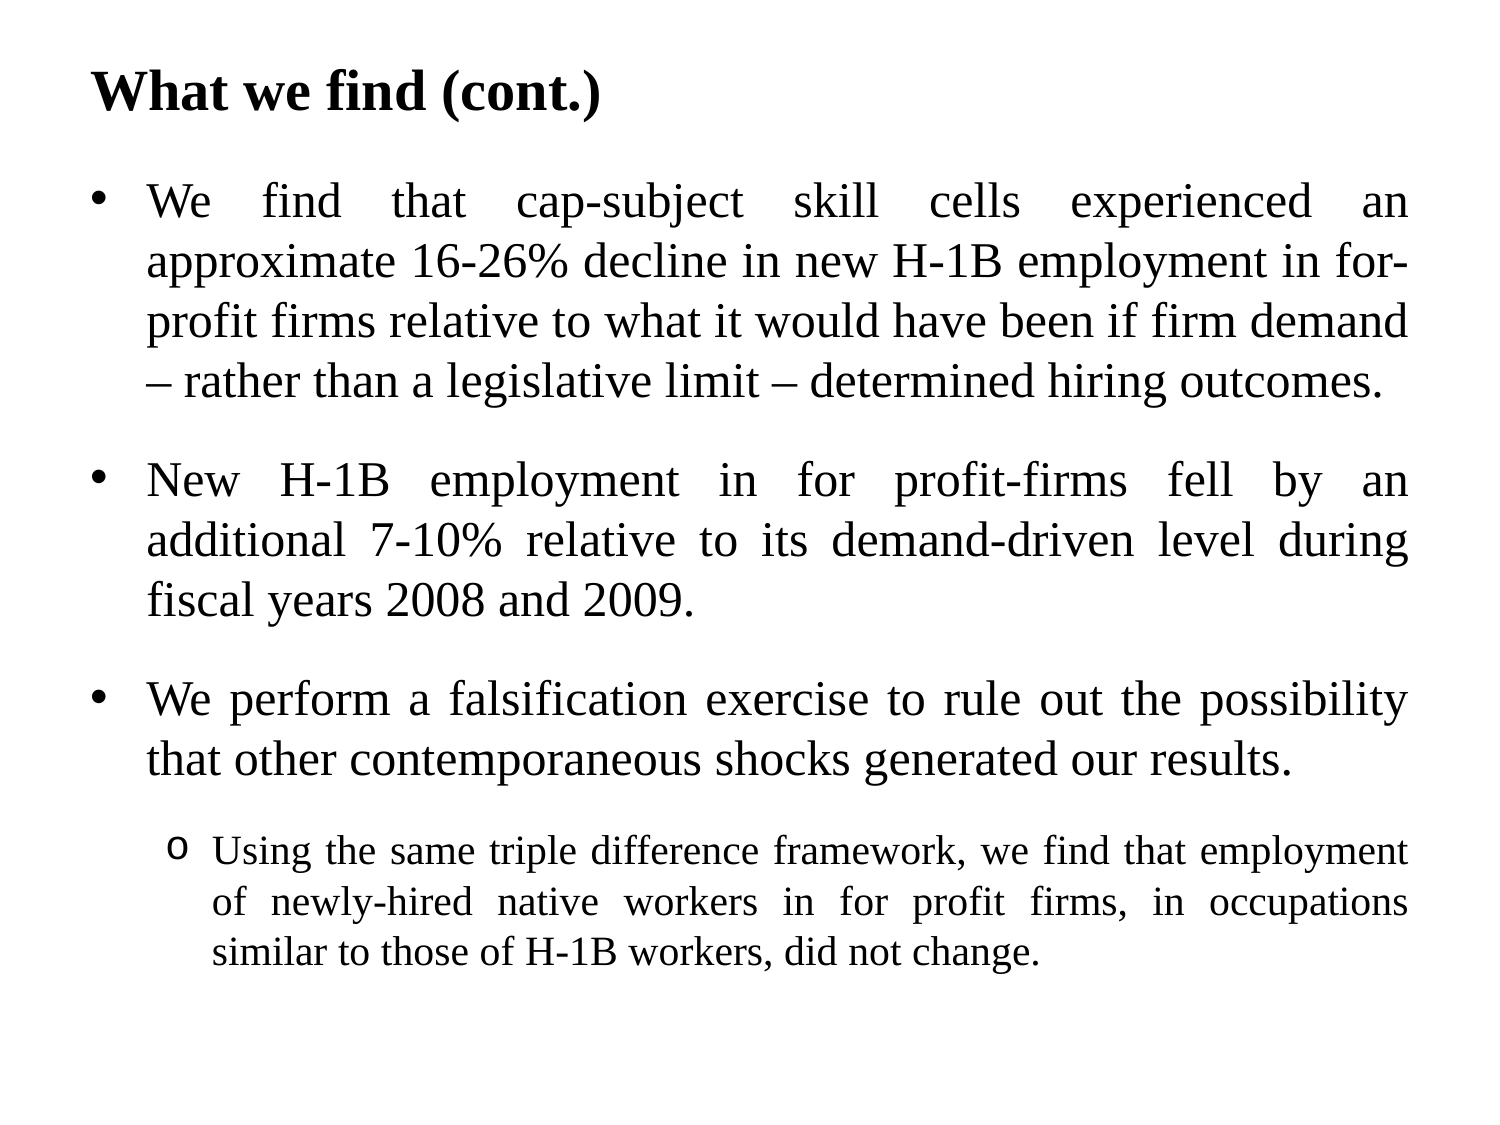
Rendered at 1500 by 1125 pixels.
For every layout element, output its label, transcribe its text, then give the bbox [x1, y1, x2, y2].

list What we find (cont.) We find that cap-subject skill cells experienced an approximate 16-26% decline in new H-1B employment in for-profit firms relative to what it would have been if firm demand – rather than a legislative limit – determined hiring outcomes. New H-1B employment in for profit-firms fell by an additional 7-10% relative to its demand-driven level during fiscal years 2008 and 2009. We perform a falsification exercise to rule out the possibility that other contemporaneous shocks generated our results. Using the same triple difference framework, we find that employment of newly-hired native workers in for profit firms, in occupations similar to those of H-1B workers, did not change. [75, 45, 1425, 1113]
